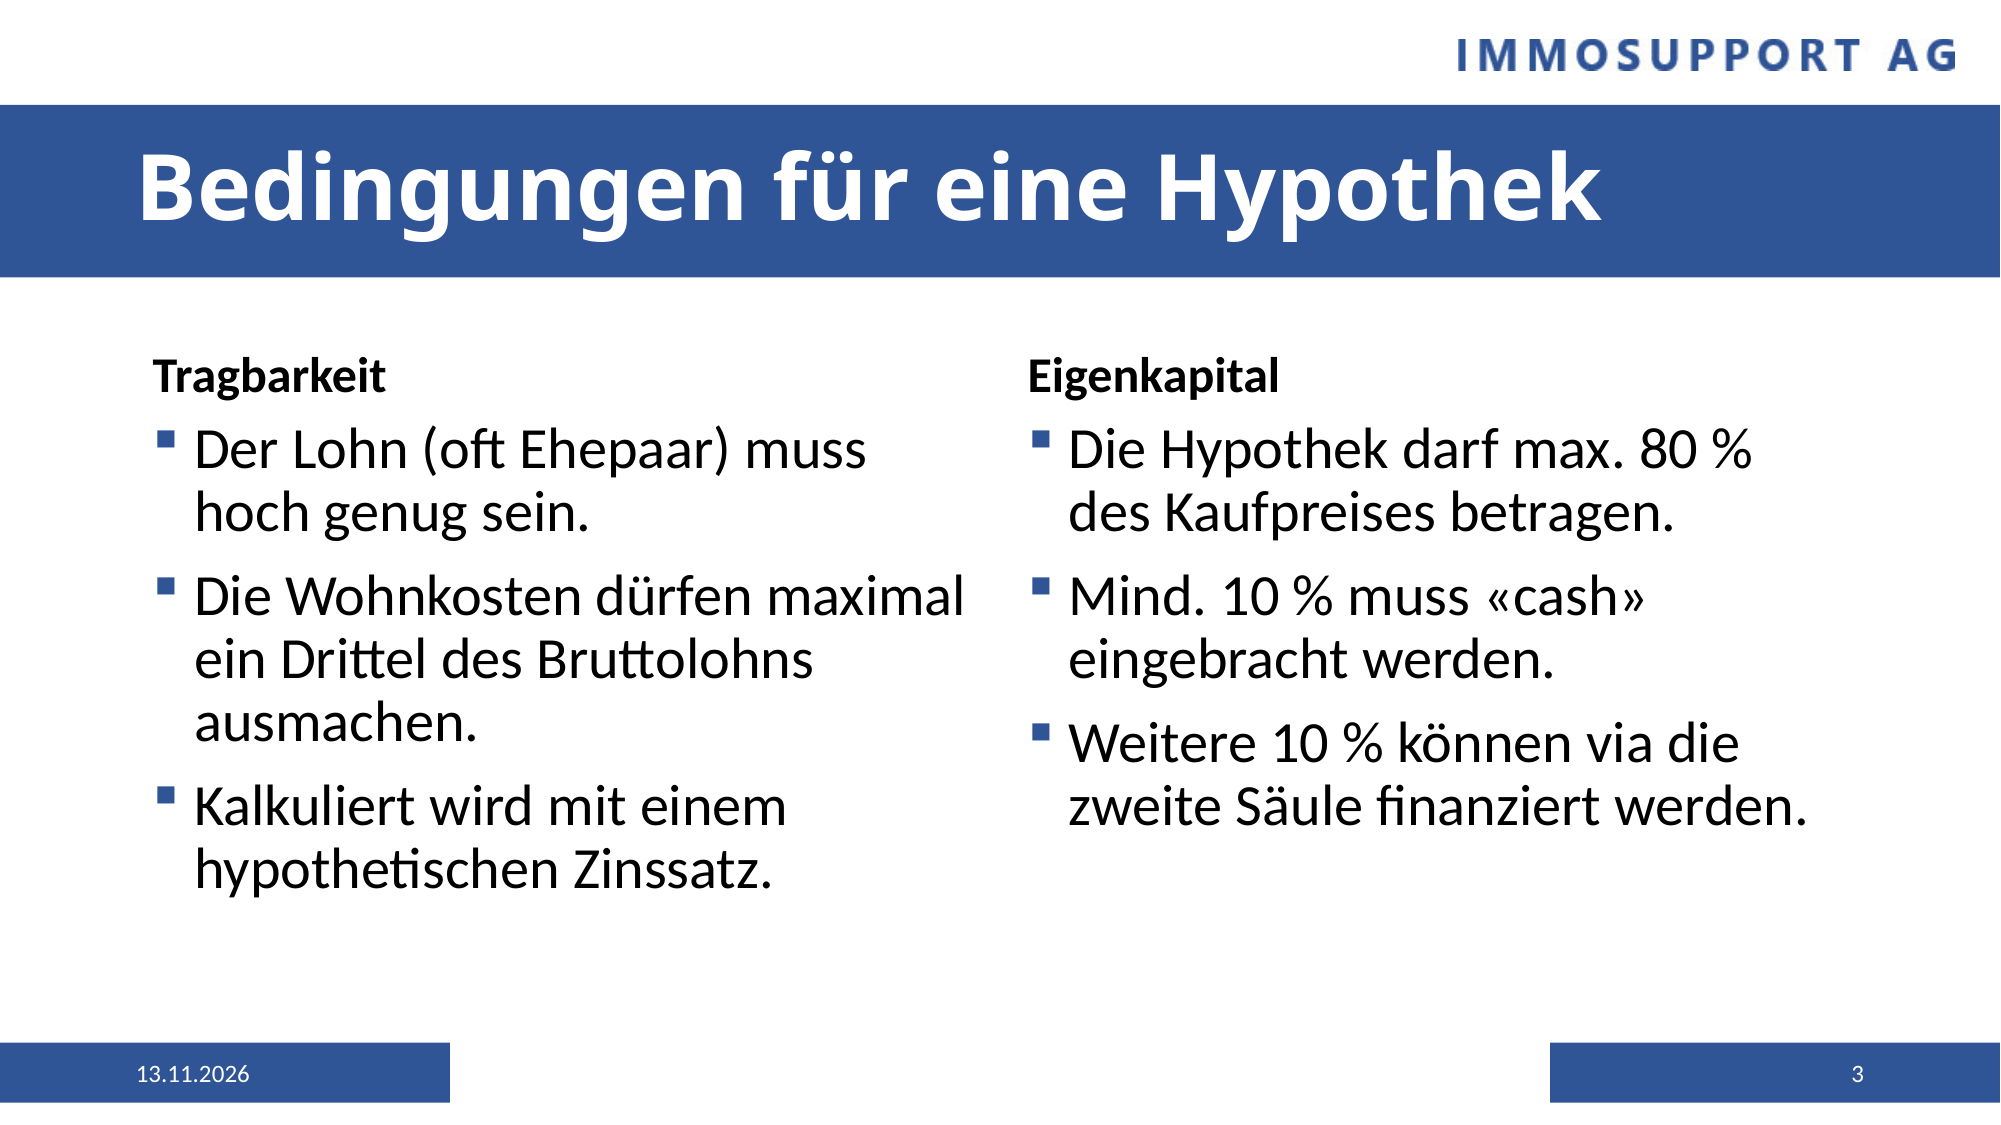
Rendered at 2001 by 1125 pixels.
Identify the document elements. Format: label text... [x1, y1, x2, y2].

picture [1458, 39, 1955, 71]
list Eigenkapital [1012, 278, 1863, 410]
slide_number 3 [1550, 1042, 2000, 1103]
list Tragbarkeit [137, 278, 984, 410]
title Bedingungen für eine Hypothek [0, 104, 2000, 278]
list Der Lohn (oft Ehepaar) muss hoch genug sein. Die Wohnkosten dürfen maximal ein Drittel des Bruttolohns ausmachen. Kalkuliert wird mit einem hypothetischen Zinssatz. [137, 410, 984, 1016]
list Die Hypothek darf max. 80 % des Kaufpreises betragen. Mind. 10 % muss «cash» eingebracht werden. Weitere 10 % können via die zweite Säule finanziert werden. [1012, 410, 1863, 1016]
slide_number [0, 1042, 450, 1103]
